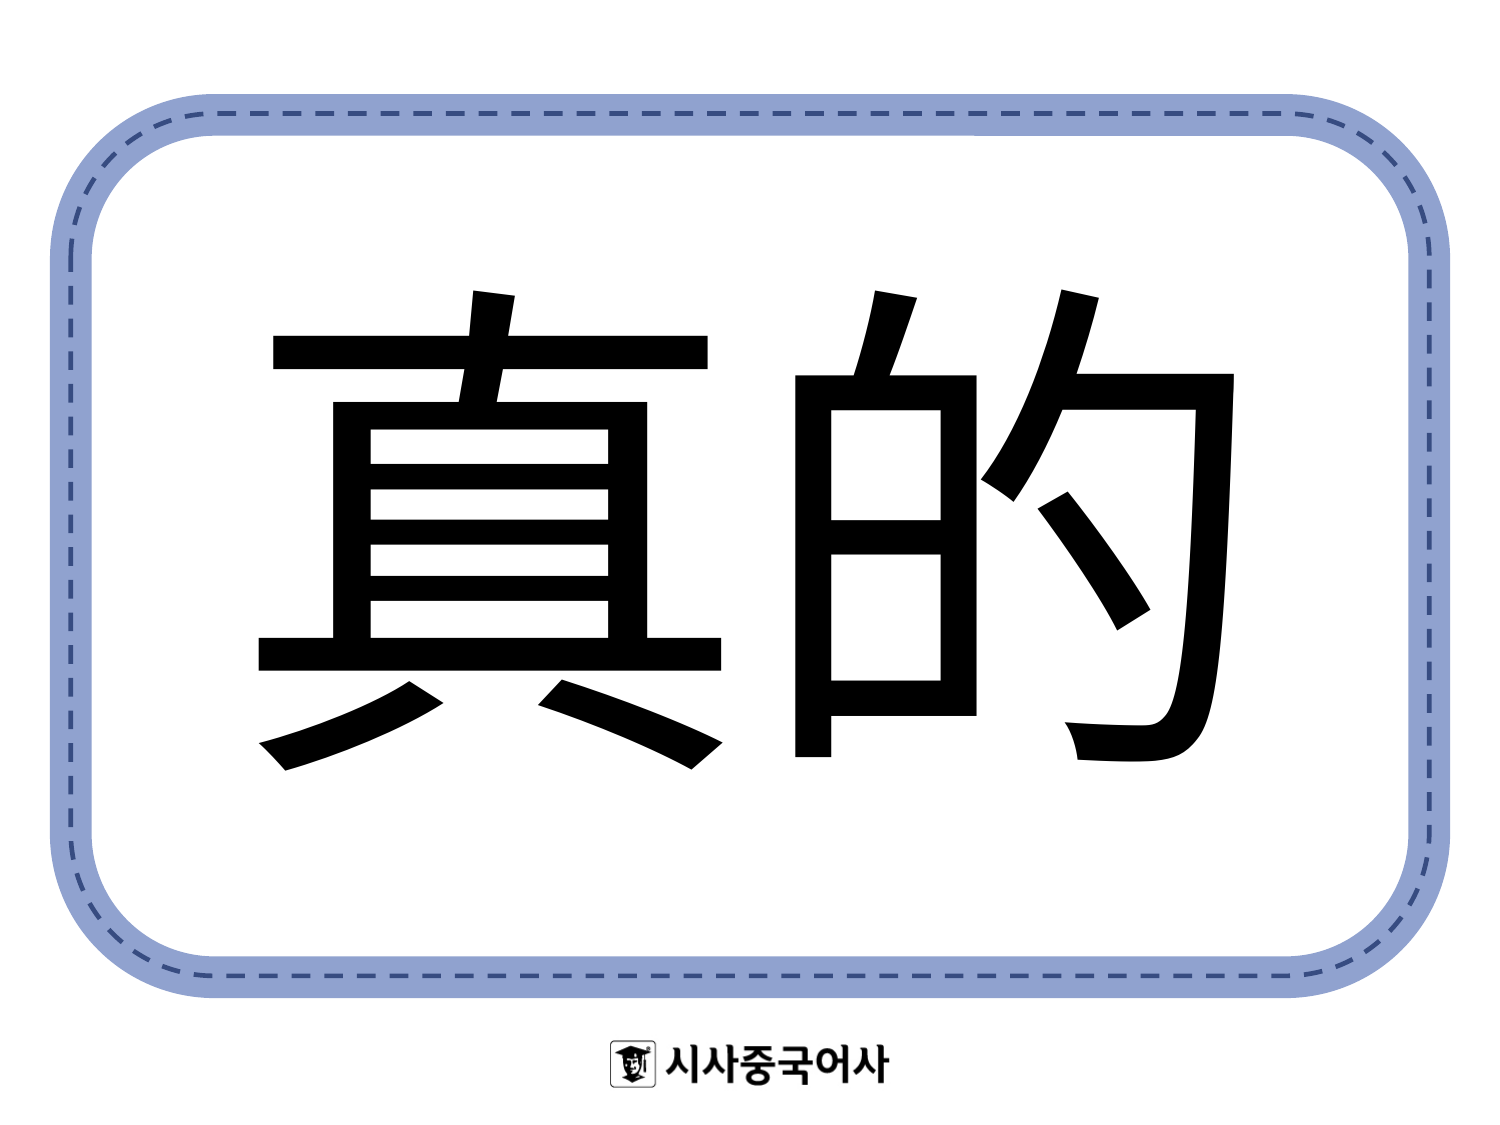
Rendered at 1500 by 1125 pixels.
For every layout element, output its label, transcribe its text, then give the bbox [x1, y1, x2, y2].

text_box 真的 [145, 189, 1354, 853]
picture [602, 1034, 898, 1094]
